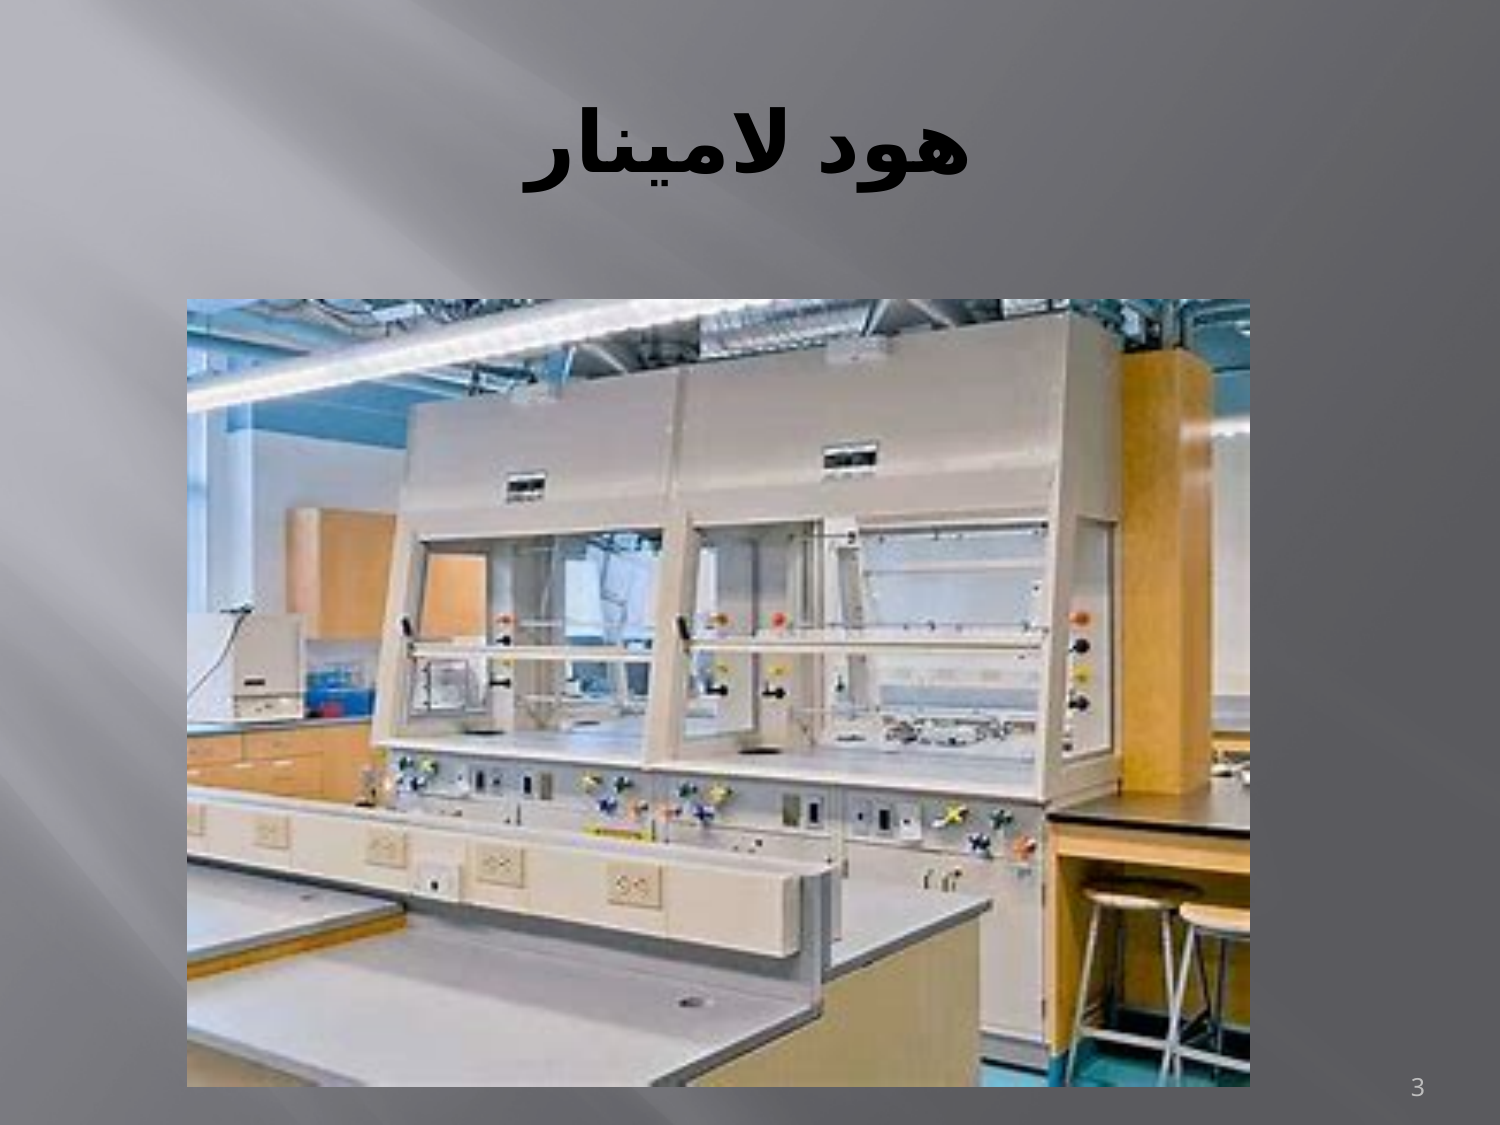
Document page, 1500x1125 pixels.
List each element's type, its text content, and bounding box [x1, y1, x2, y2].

title هود لامینار [75, 45, 1425, 233]
slide_number 3 [1299, 1052, 1425, 1113]
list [187, 299, 1251, 1088]
